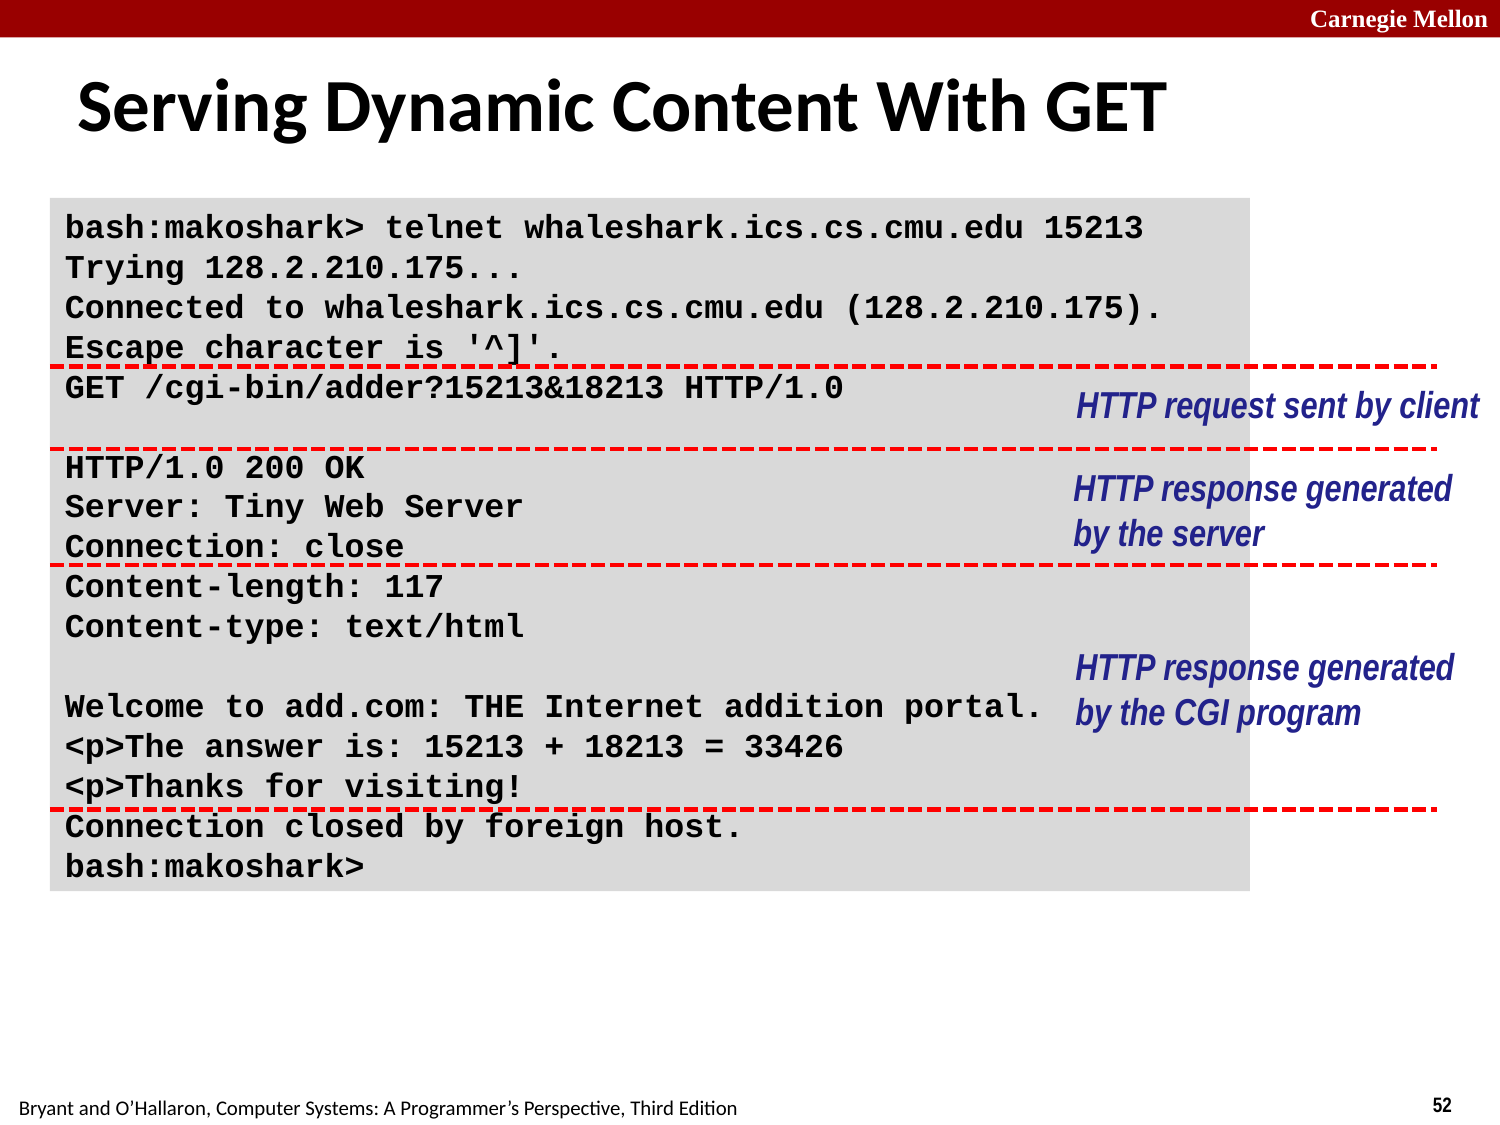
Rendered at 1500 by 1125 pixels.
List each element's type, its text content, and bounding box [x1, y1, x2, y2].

text_box bash:makoshark> telnet whaleshark.ics.cs.cmu.edu 15213 Trying 128.2.210.175... Connected to whaleshark.ics.cs.cmu.edu (128.2.210.175). Escape character is '^]'. GET /cgi-bin/adder?15213&18213 HTTP/1.0 HTTP/1.0 200 OK Server: Tiny Web Server Connection: close Content-length: 117 Content-type: text/html Welcome to add.com: THE Internet addition portal. <p>The answer is: 15213 + 18213 = 33426 <p>Thanks for visiting! Connection closed by foreign host. bash:makoshark> [49, 571, 1250, 808]
title Serving Dynamic Content With GET [62, 54, 1438, 150]
text_box HTTP response generated by the CGI program [1060, 635, 1479, 740]
text_box bash:makoshark> telnet whaleshark.ics.cs.cmu.edu 15213 Trying 128.2.210.175... Connected to whaleshark.ics.cs.cmu.edu (128.2.210.175). Escape character is '^]'. GET /cgi-bin/adder?15213&18213 HTTP/1.0 HTTP/1.0 200 OK Server: Tiny Web Server Connection: close Content-length: 117 Content-type: text/html Welcome to add.com: THE Internet addition portal. <p>The answer is: 15213 + 18213 = 33426 <p>Thanks for visiting! Connection closed by foreign host. bash:makoshark> [49, 373, 1250, 448]
text_box HTTP response generated by the server [1058, 456, 1500, 561]
text_box bash:makoshark> telnet whaleshark.ics.cs.cmu.edu 15213 Trying 128.2.210.175... Connected to whaleshark.ics.cs.cmu.edu (128.2.210.175). Escape character is '^]'. GET /cgi-bin/adder?15213&18213 HTTP/1.0 HTTP/1.0 200 OK Server: Tiny Web Server Connection: close Content-length: 117 Content-type: text/html Welcome to add.com: THE Internet addition portal. <p>The answer is: 15213 + 18213 = 33426 <p>Thanks for visiting! Connection closed by foreign host. bash:makoshark> [49, 816, 1250, 892]
text_box bash:makoshark> telnet whaleshark.ics.cs.cmu.edu 15213 Trying 128.2.210.175... Connected to whaleshark.ics.cs.cmu.edu (128.2.210.175). Escape character is '^]'. GET /cgi-bin/adder?15213&18213 HTTP/1.0 HTTP/1.0 200 OK Server: Tiny Web Server Connection: close Content-length: 117 Content-type: text/html Welcome to add.com: THE Internet addition portal. <p>The answer is: 15213 + 18213 = 33426 <p>Thanks for visiting! Connection closed by foreign host. bash:makoshark> [49, 455, 1250, 564]
text_box bash:makoshark> telnet whaleshark.ics.cs.cmu.edu 15213 Trying 128.2.210.175... Connected to whaleshark.ics.cs.cmu.edu (128.2.210.175). Escape character is '^]'. GET /cgi-bin/adder?15213&18213 HTTP/1.0 HTTP/1.0 200 OK Server: Tiny Web Server Connection: close Content-length: 117 Content-type: text/html Welcome to add.com: THE Internet addition portal. <p>The answer is: 15213 + 18213 = 33426 <p>Thanks for visiting! Connection closed by foreign host. bash:makoshark> [49, 197, 1250, 365]
text_box HTTP request sent by client [1061, 373, 1495, 434]
